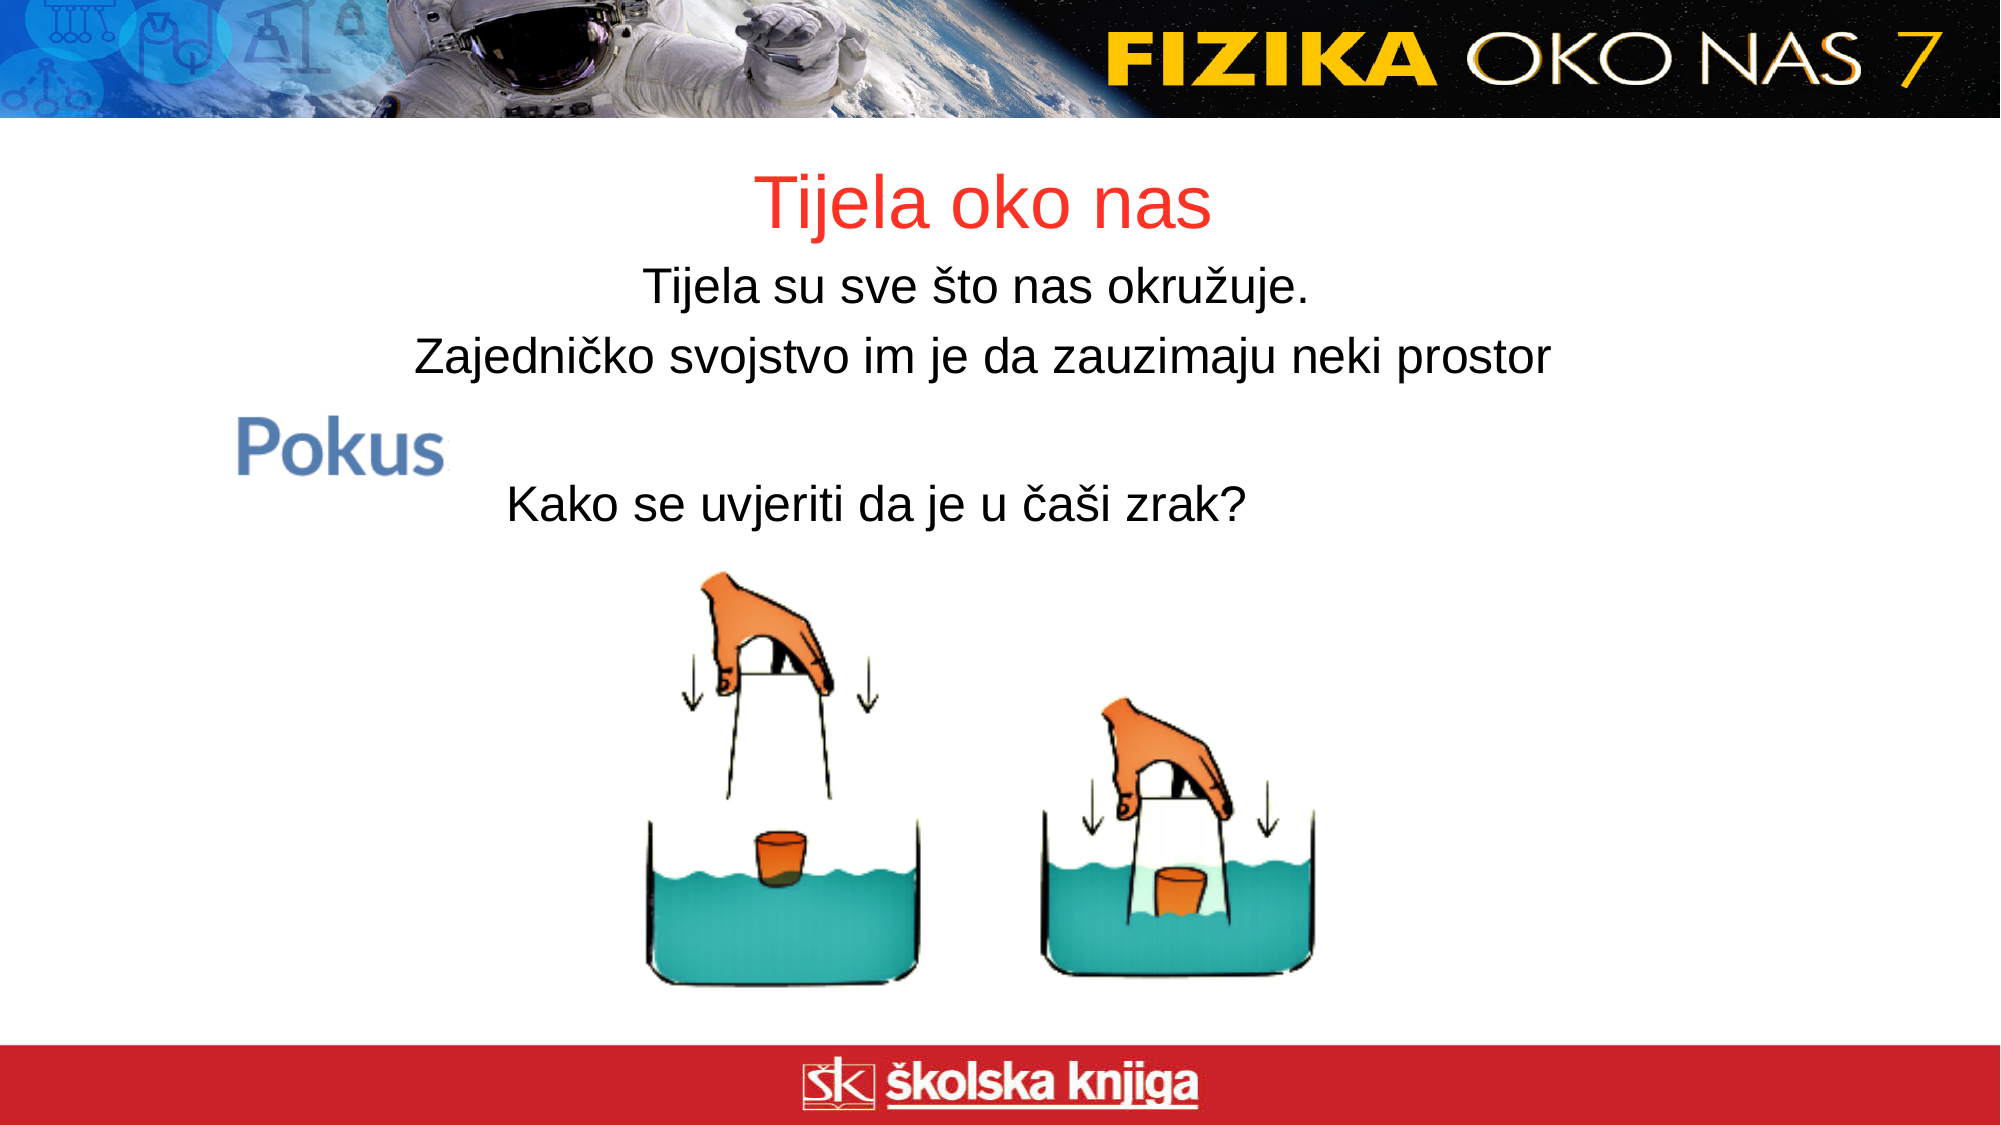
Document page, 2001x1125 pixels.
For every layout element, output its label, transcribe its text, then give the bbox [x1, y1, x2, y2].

picture [0, 0, 2001, 1125]
list Tijela su sve što nas okružuje. Zajedničko svojstvo im je da zauzimaju neki prostor [308, 285, 1659, 464]
title Tijela oko nas [308, 145, 1659, 285]
text_box Kako se uvjeriti da je u čaši zrak? [491, 463, 1311, 539]
